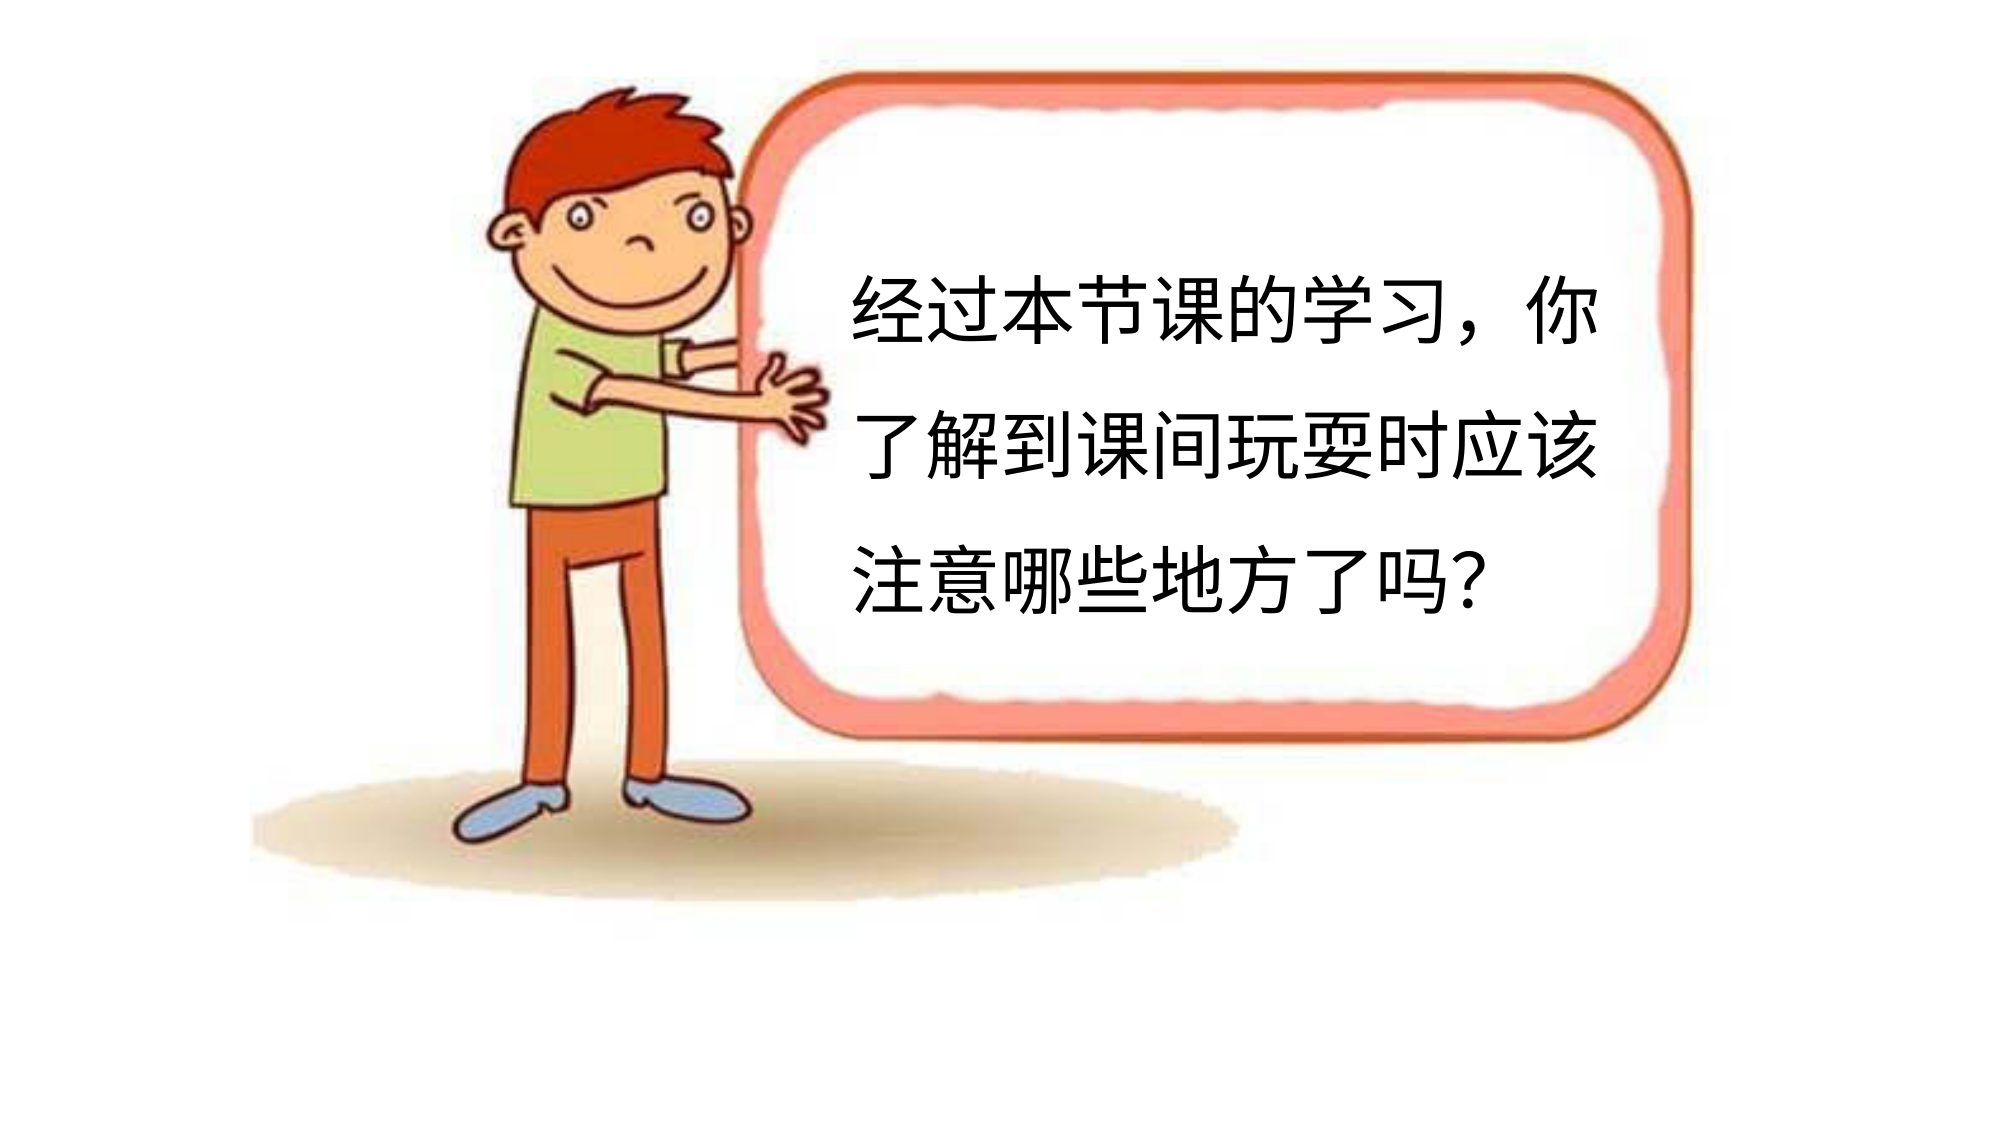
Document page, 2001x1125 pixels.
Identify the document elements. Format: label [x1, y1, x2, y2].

picture [249, 0, 1751, 974]
